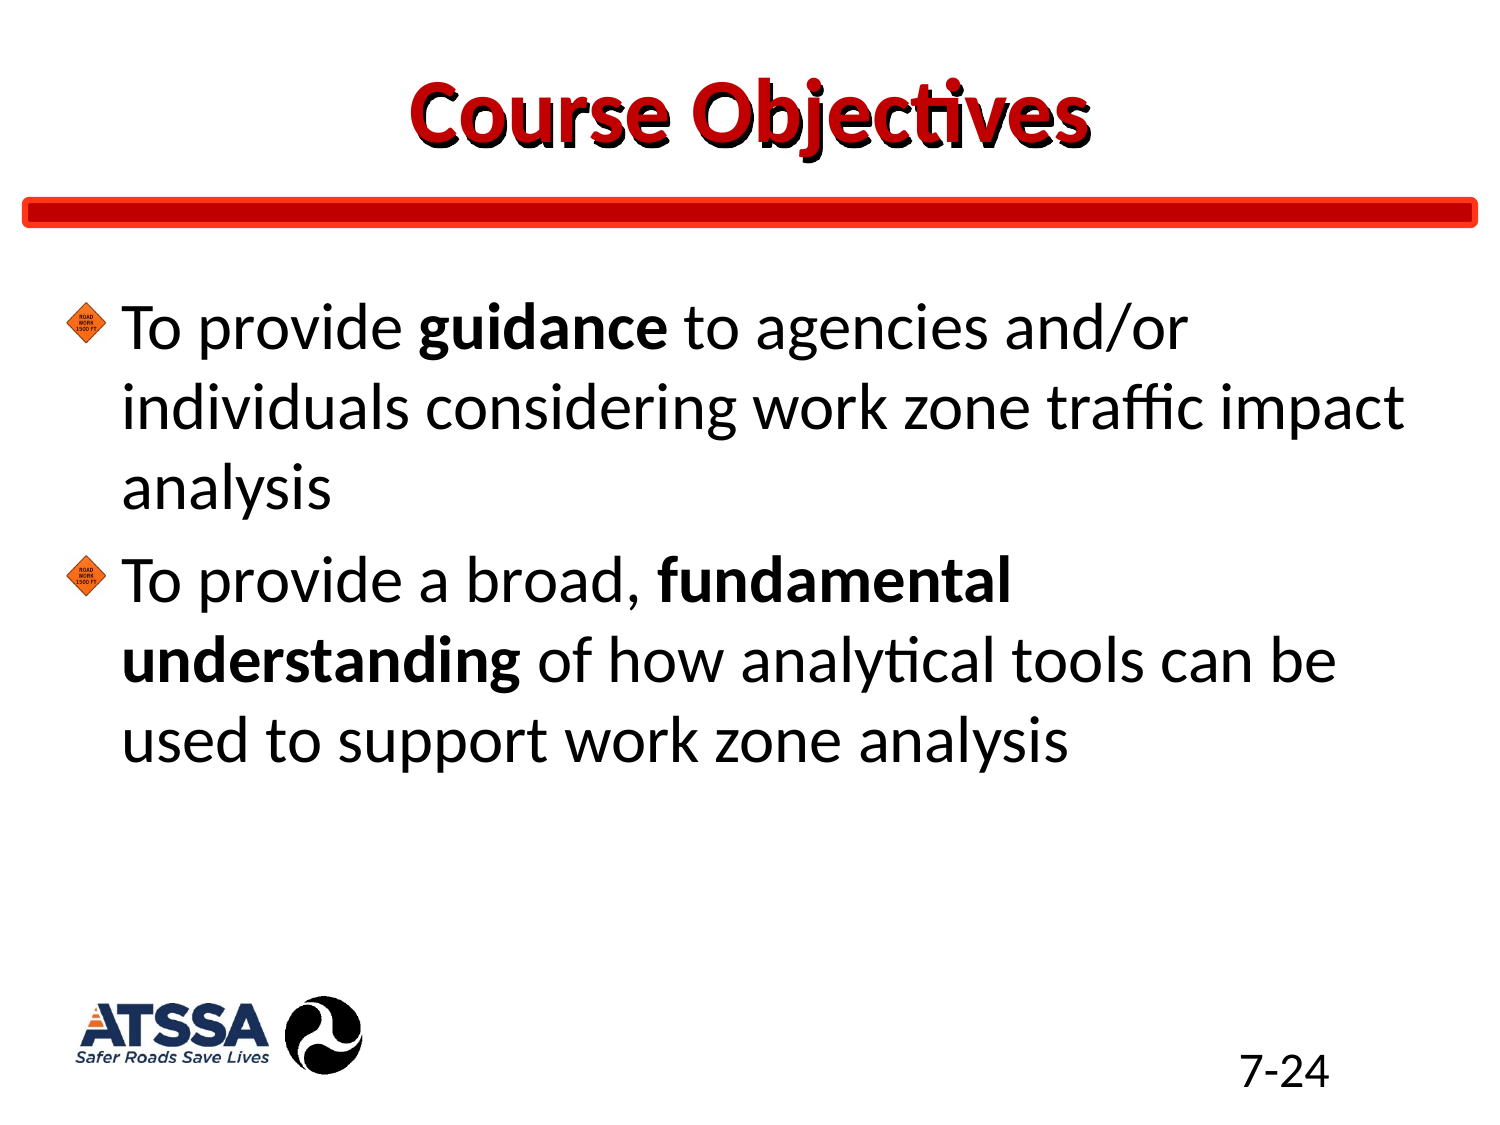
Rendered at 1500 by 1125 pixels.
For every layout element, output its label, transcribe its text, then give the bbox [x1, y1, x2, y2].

list To provide guidance to agencies and/or individuals considering work zone traffic impact analysis To provide a broad, fundamental understanding of how analytical tools can be used to support work zone analysis [49, 274, 1438, 988]
title Course Objectives [0, 0, 1500, 213]
picture [65, 554, 107, 597]
picture [65, 301, 107, 344]
picture [75, 1003, 269, 1063]
picture [276, 989, 370, 1077]
